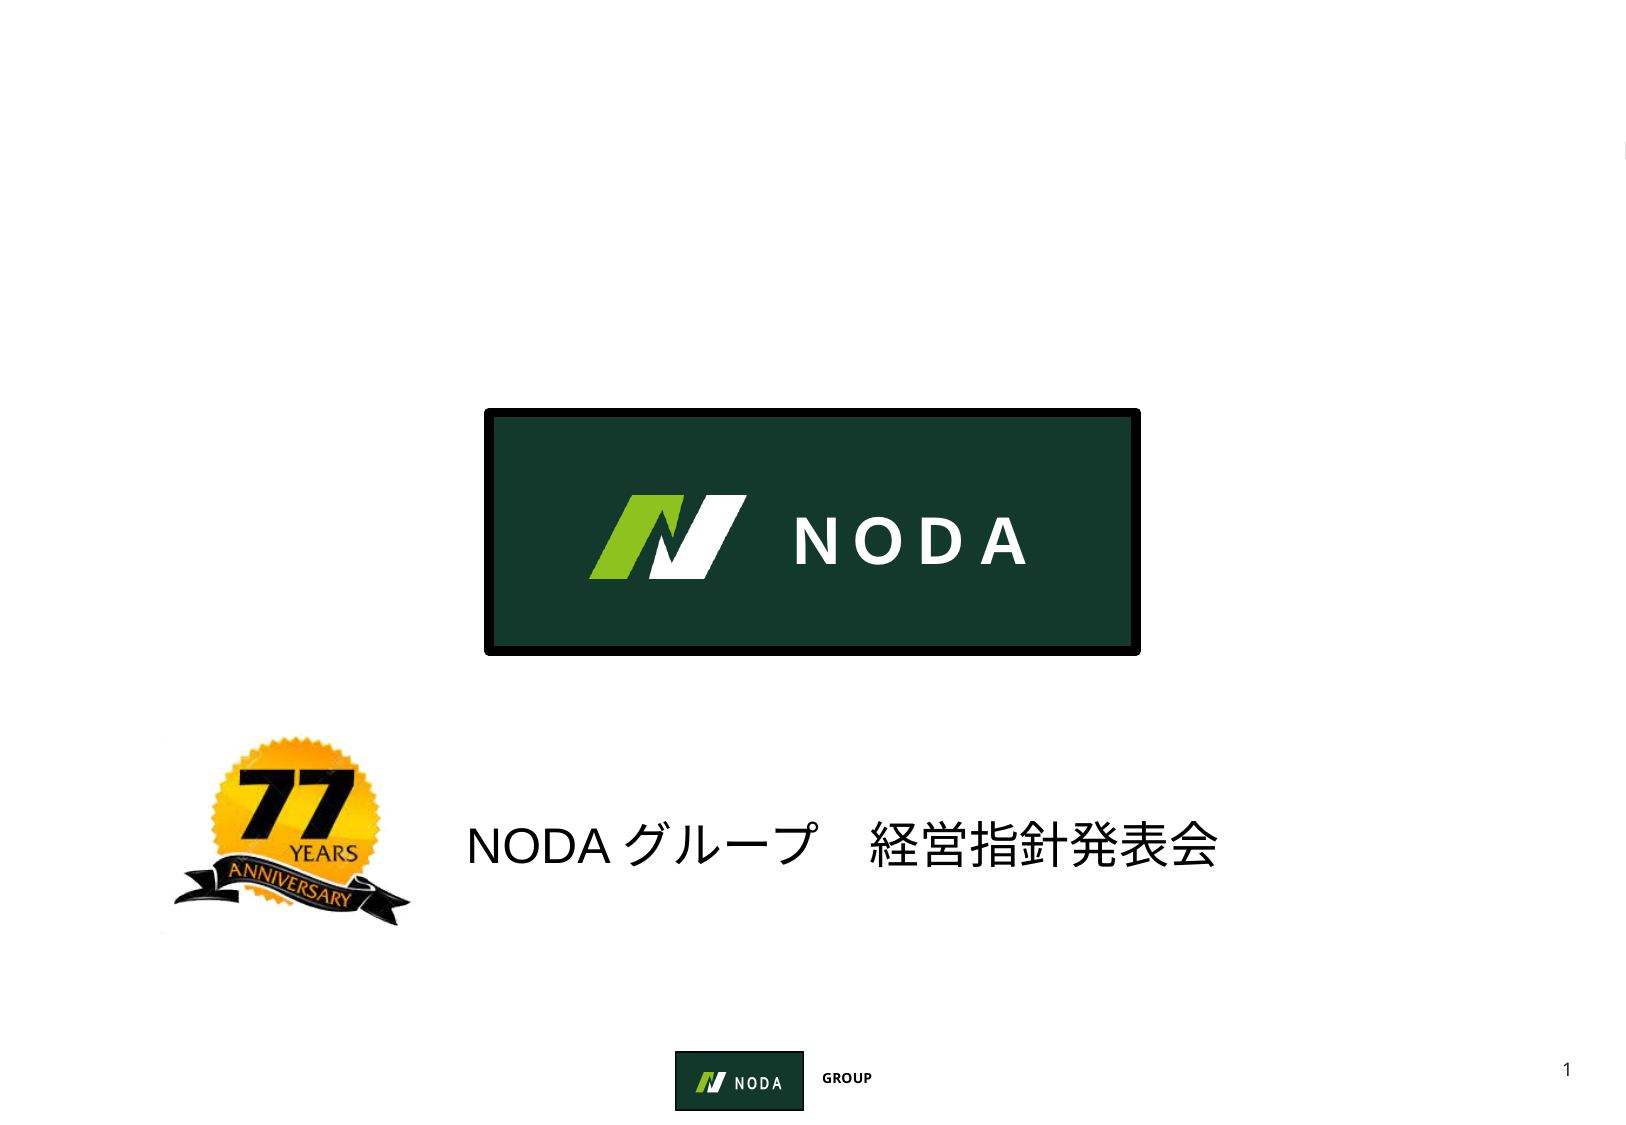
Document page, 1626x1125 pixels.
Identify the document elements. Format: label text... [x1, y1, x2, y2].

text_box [488, 412, 1137, 652]
slide_number 0 [1557, 1061, 1591, 1125]
picture [675, 1051, 804, 1111]
text_box NODAグループ 経営指針発表会 [451, 806, 1309, 881]
text_box [0, 66, 1625, 1024]
picture [160, 730, 420, 937]
